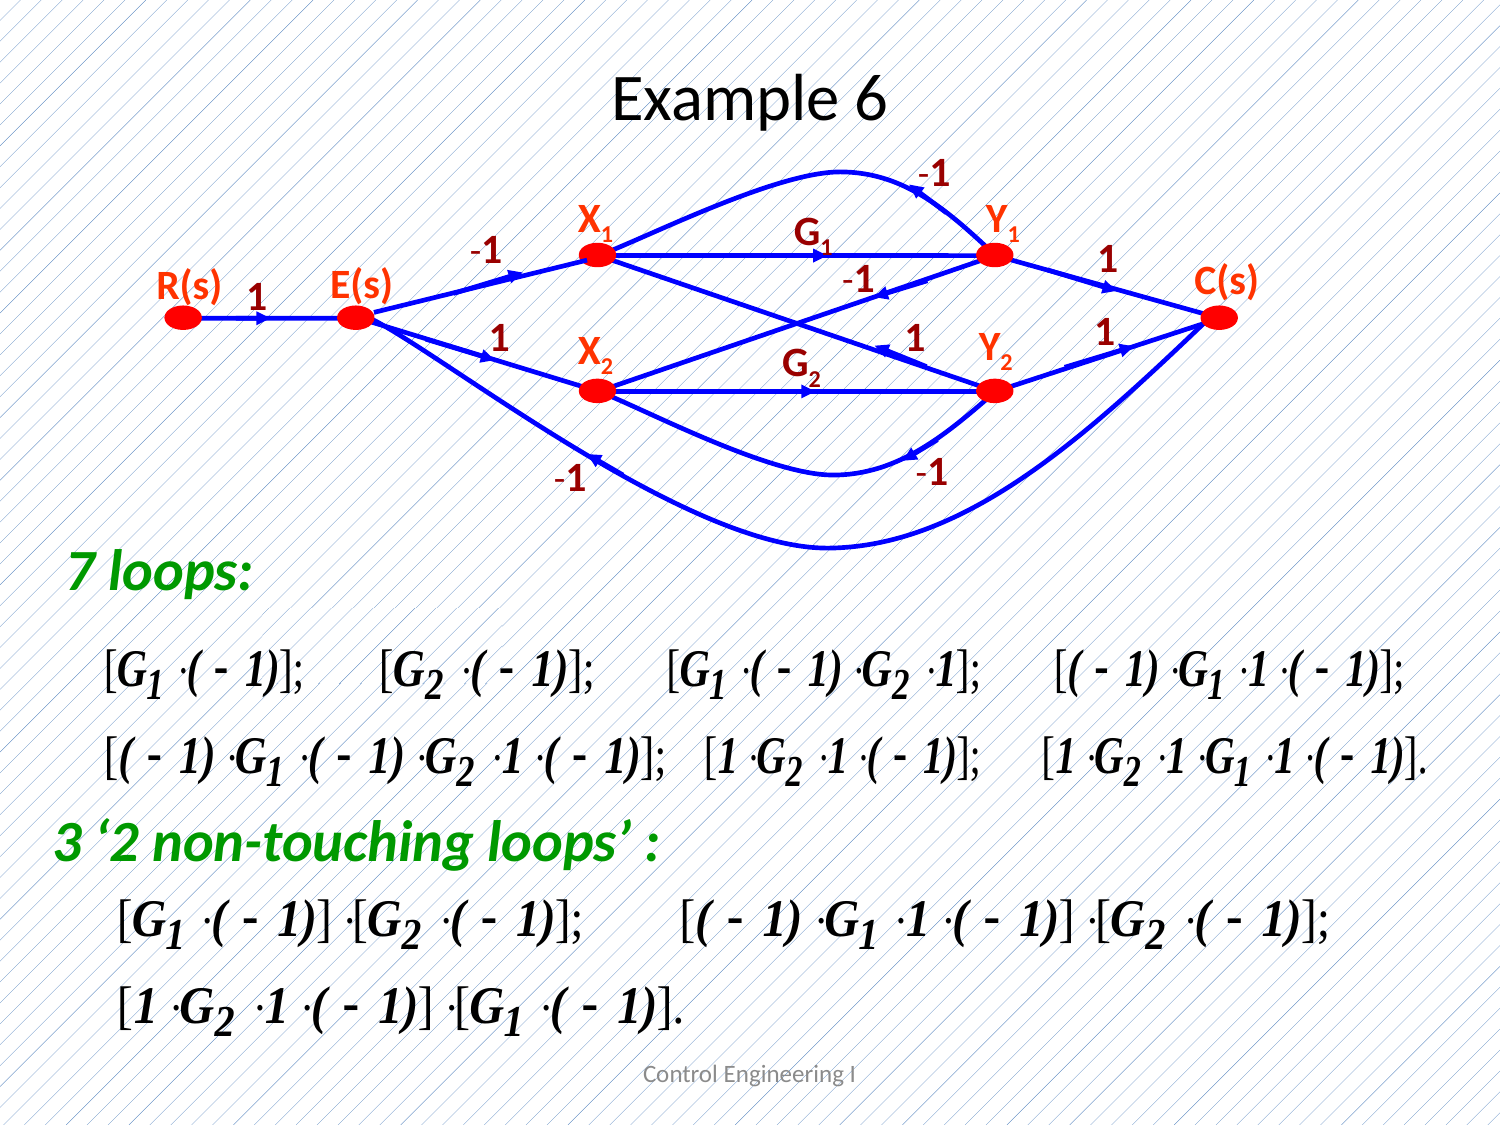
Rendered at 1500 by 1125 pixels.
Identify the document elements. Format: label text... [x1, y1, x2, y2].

list [37, 162, 262, 795]
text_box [374, 632, 601, 709]
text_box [112, 883, 593, 959]
text_box [47, 549, 78, 625]
text_box 7 loops: [51, 525, 269, 610]
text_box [99, 632, 313, 709]
title Example 6 [112, 37, 1388, 150]
text_box [262, 608, 503, 684]
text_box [99, 720, 676, 796]
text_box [112, 970, 693, 1046]
footer Control Engineering I [512, 1042, 988, 1103]
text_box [1049, 632, 1413, 709]
text_box 3 ‘2 non-touching loops’ : [37, 795, 698, 881]
list [269, 162, 1463, 1088]
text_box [662, 632, 988, 709]
list [37, 881, 512, 1088]
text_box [674, 883, 1339, 959]
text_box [137, 137, 1280, 551]
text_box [1037, 720, 1434, 796]
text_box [699, 720, 988, 796]
